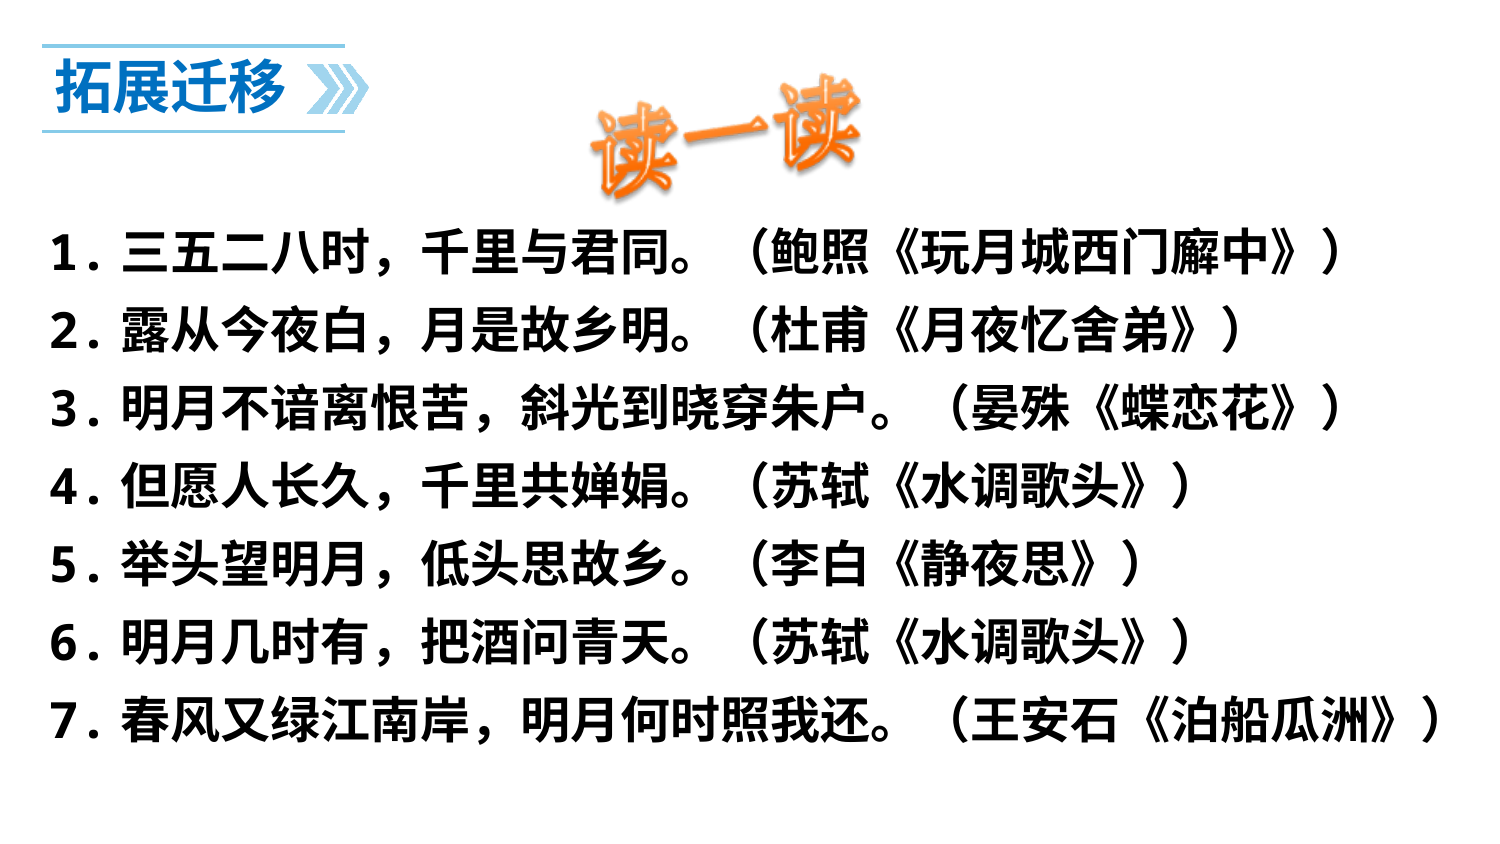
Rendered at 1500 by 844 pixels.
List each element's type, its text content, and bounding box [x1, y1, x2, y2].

text_box 1.三五二八时，千里与君同。（鲍照《玩月城西门廨中》） 2.露从今夜白，月是故乡明。（杜甫《月夜忆舍弟》） 3.明月不谙离恨苦，斜光到晓穿朱户。（晏殊《蝶恋花》） 4.但愿人长久，千里共婵娟。（苏轼《水调歌头》） 5.举头望明月，低头思故乡。（李白《静夜思》） 6.明月几时有，把酒问青天。（苏轼《水调歌头》） 7.春风又绿江南岸，明月何时照我还。（王安石《泊船瓜洲》） [33, 195, 1492, 756]
picture [528, 9, 925, 229]
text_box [30, 43, 369, 133]
